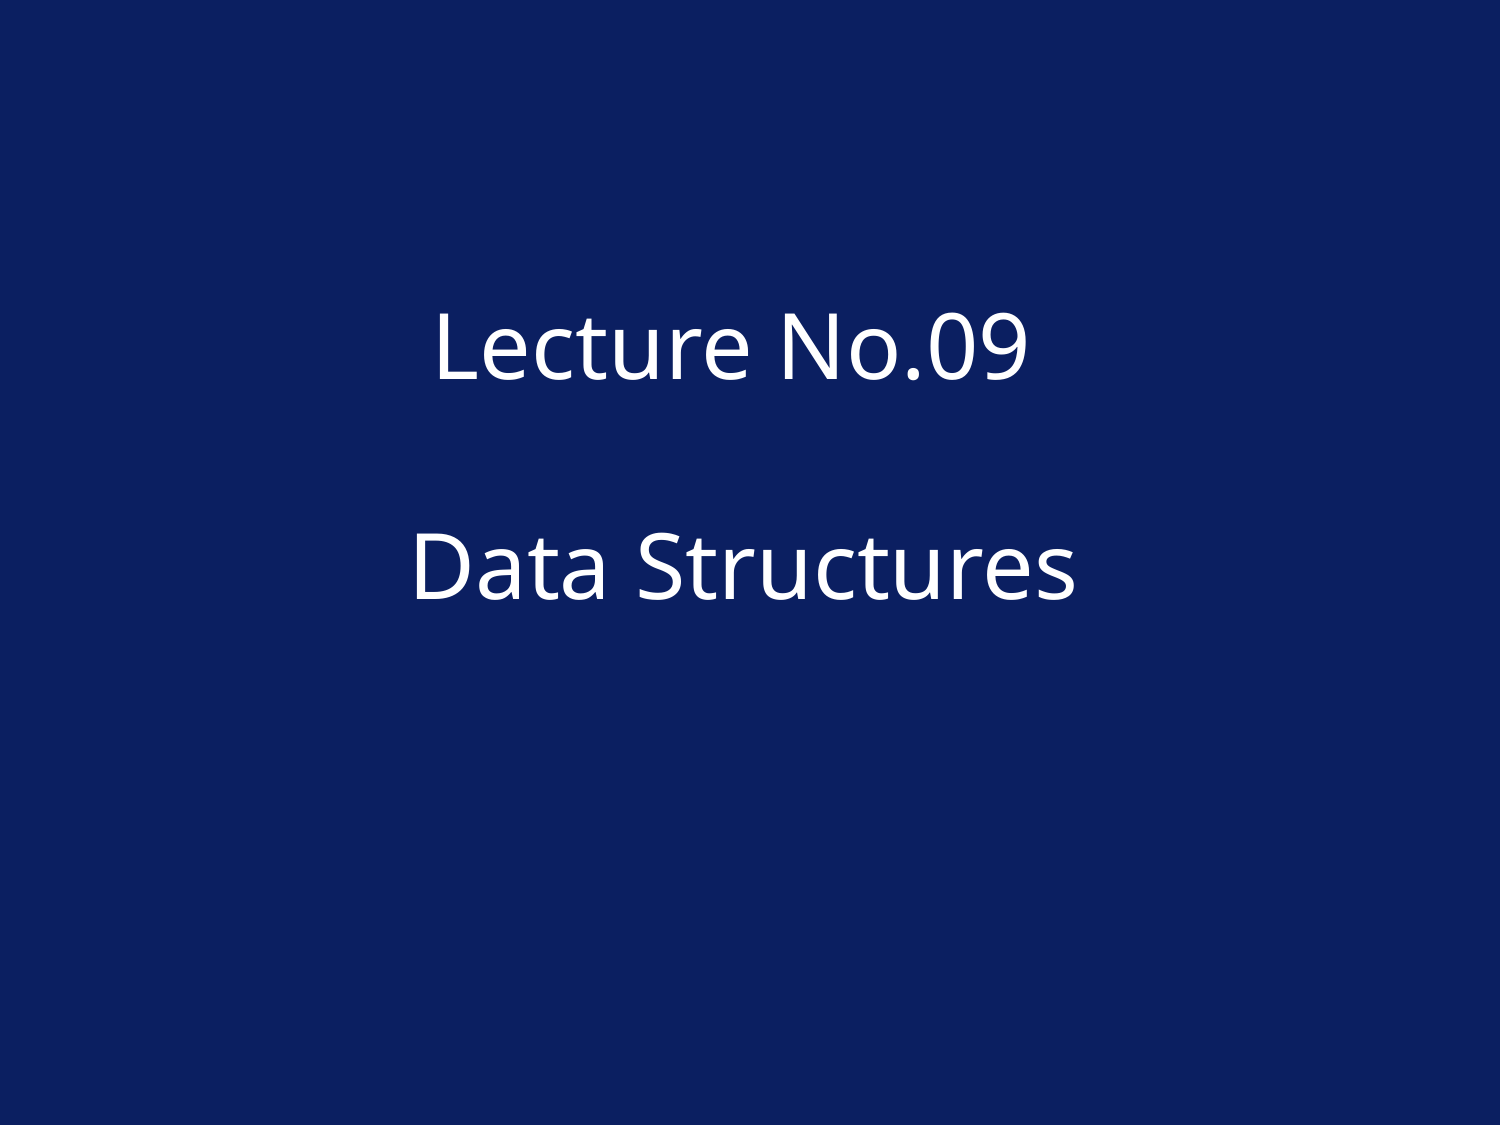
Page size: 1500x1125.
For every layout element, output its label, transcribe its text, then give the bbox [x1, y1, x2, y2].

text_box Lecture No.09 Data Structures [99, 249, 1388, 875]
